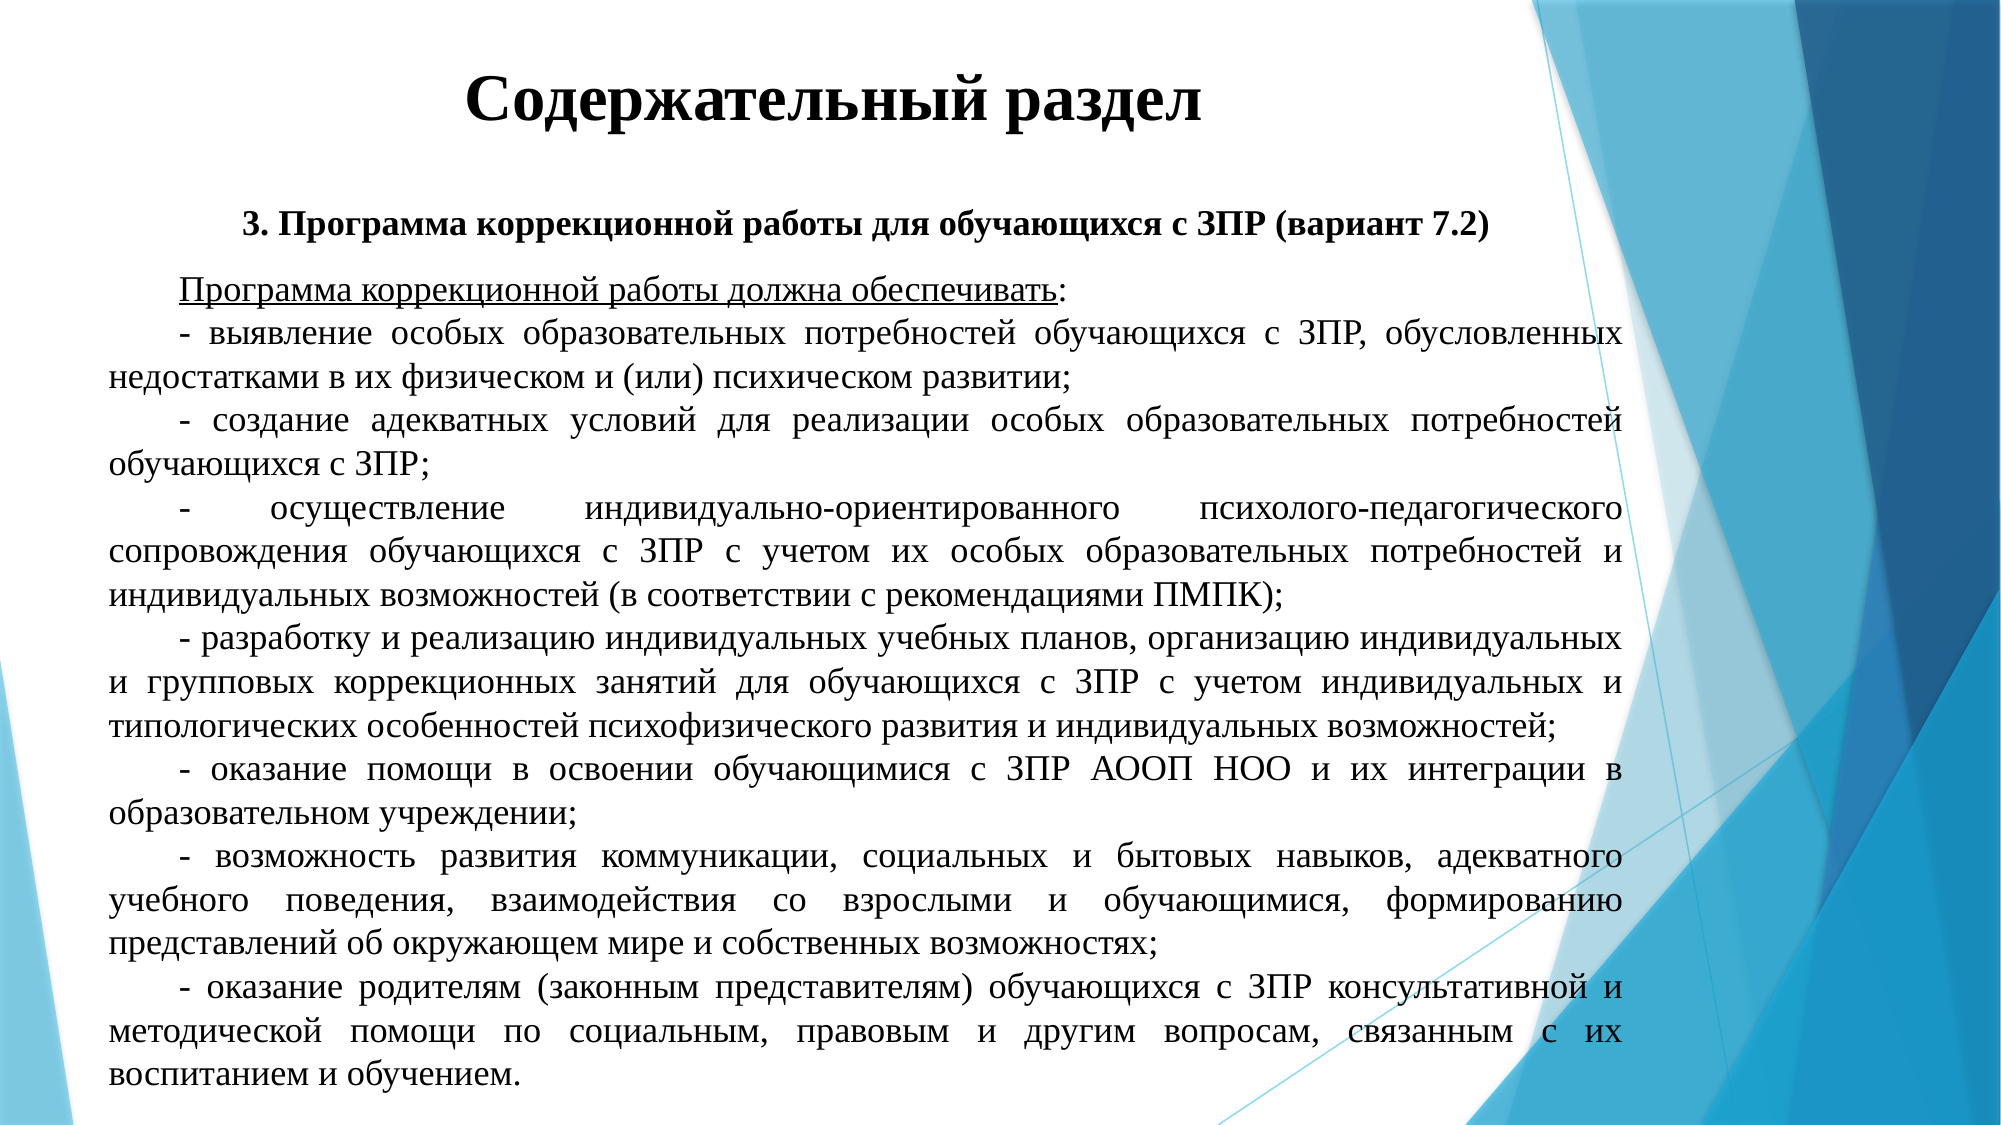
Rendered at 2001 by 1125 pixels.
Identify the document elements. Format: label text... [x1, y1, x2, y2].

list 3. Программа коррекционной работы для обучающихся с ЗПР (вариант 7.2) Программа коррекционной работы должна обеспечивать: - выявление особых образовательных потребностей обучающихся с ЗПР, обусловленных недостатками в их физическом и (или) психическом развитии; - создание адекватных условий для реализации особых образовательных потребностей обучающихся с ЗПР; - осуществление индивидуально-ориентированного психолого-педагогического сопровождения обучающихся с ЗПР с учетом их особых образовательных потребностей и индивидуальных возможностей (в соответствии с рекомендациями ПМПК); - разработку и реализацию индивидуальных учебных планов, организацию индивидуальных и групповых коррекционных занятий для обучающихся с ЗПР с учетом индивидуальных и типологических особенностей психофизического развития и индивидуальных возможностей; - оказание помощи в освоении обучающимися с ЗПР АООП НОО и их интеграции в образовательном учреждении; - возможность развития коммуникации, социальных и бытовых навыков, адекватного учебного поведения, взаимодействия со взрослыми и обучающимися, формированию представлений об окружающем мире и собственных возможностях; - оказание родителям (законным представителям) обучающихся с ЗПР консультативной и методической помощи по социальным, правовым и другим вопросам, связанным с их воспитанием и обучением. [93, 192, 1639, 1125]
title Содержательный раздел [128, 45, 1540, 192]
